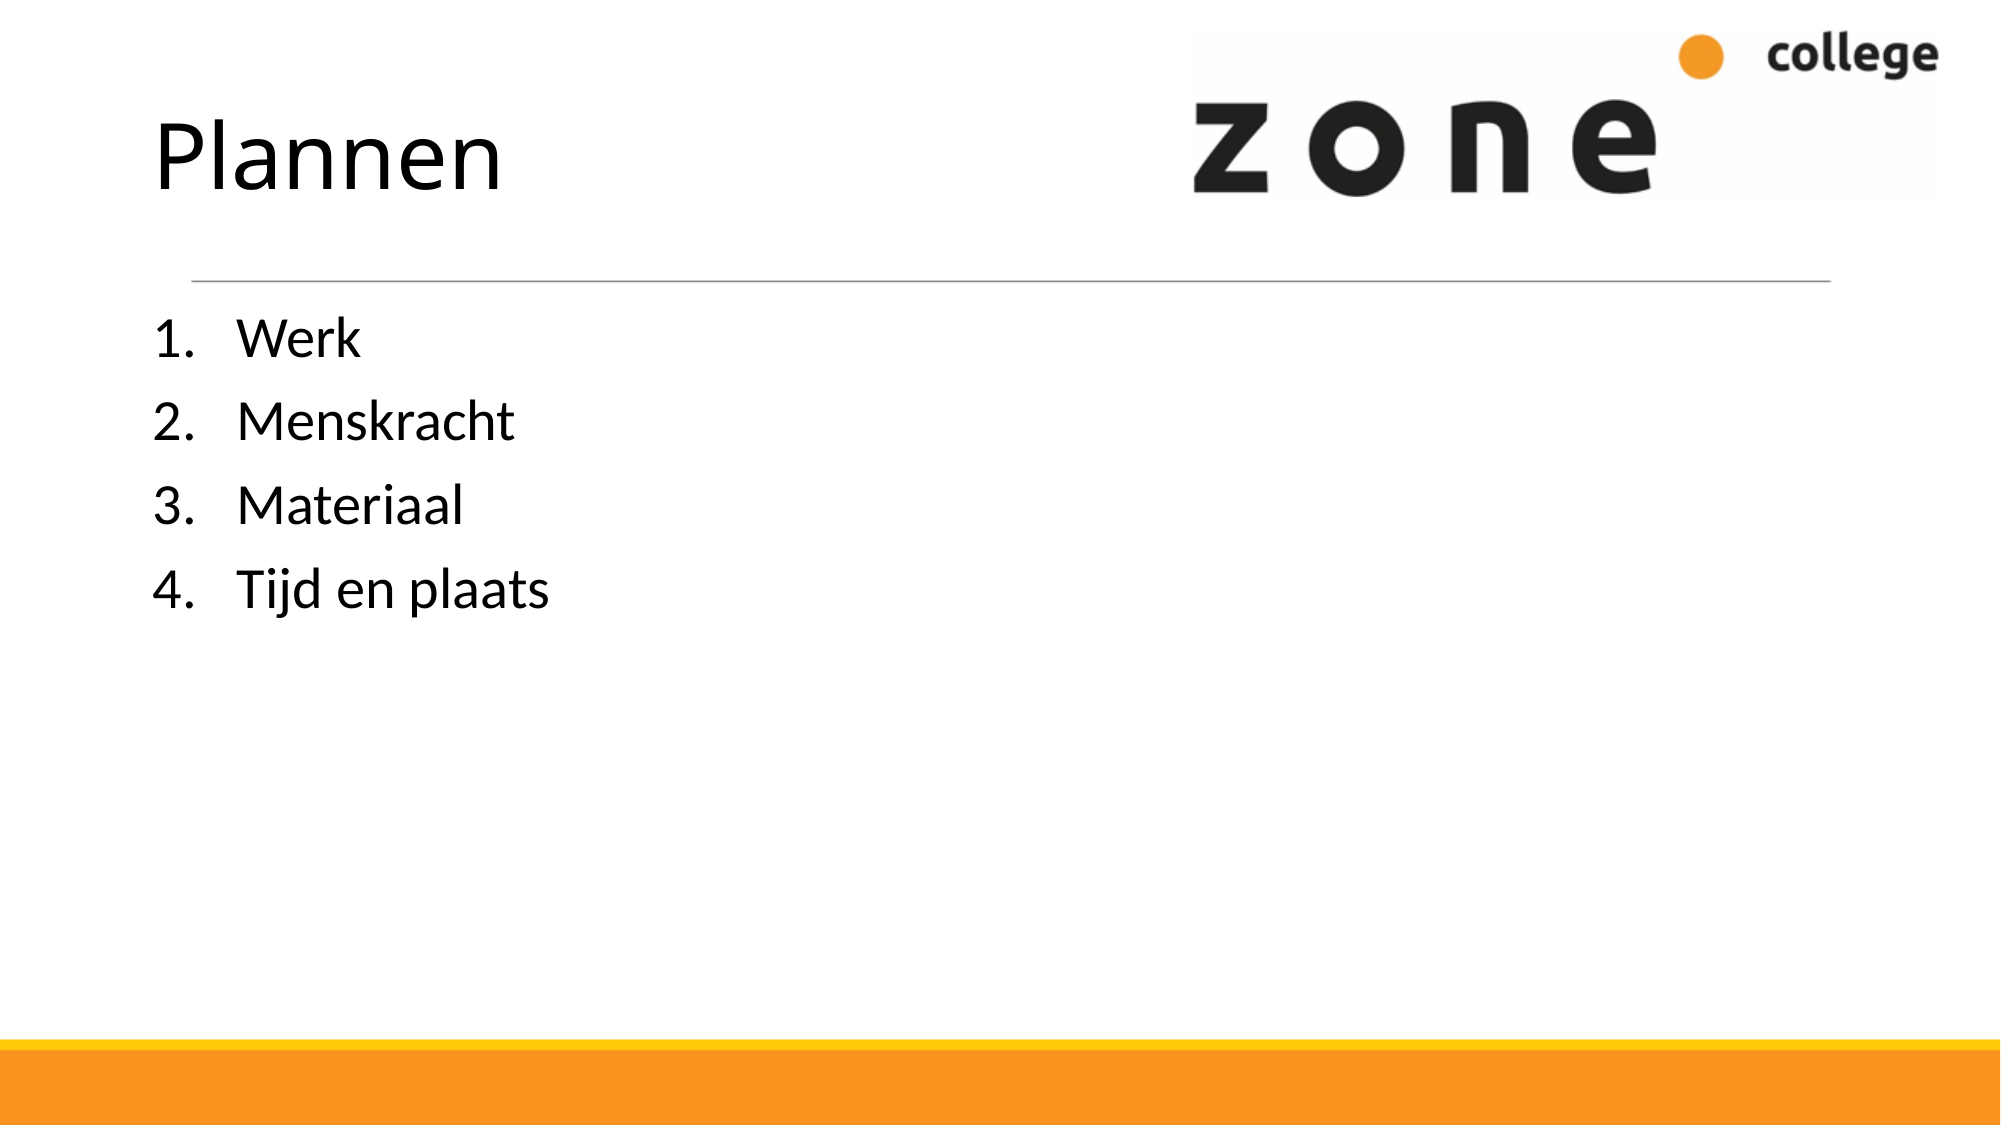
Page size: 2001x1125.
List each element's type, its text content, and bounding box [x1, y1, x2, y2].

picture [0, 0, 2001, 1125]
title Plannen [137, 51, 1863, 269]
list Werk Menskracht Materiaal Tijd en plaats [137, 299, 1721, 1014]
